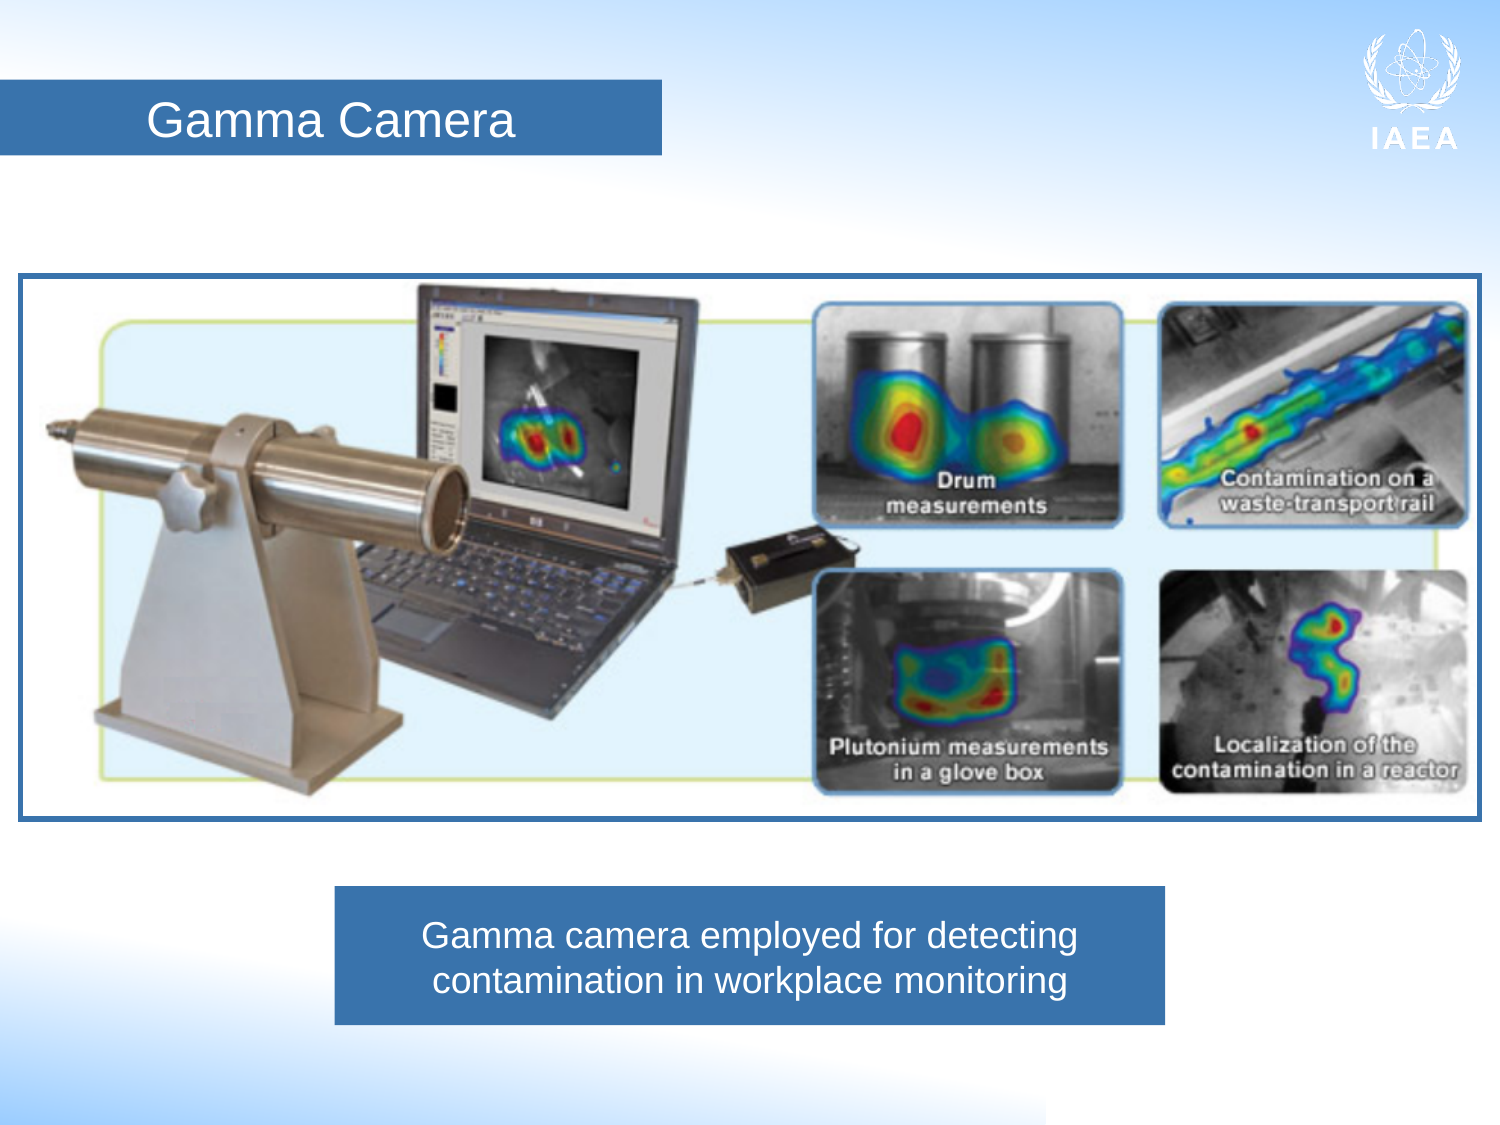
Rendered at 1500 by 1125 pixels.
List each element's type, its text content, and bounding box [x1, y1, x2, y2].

picture [23, 278, 1477, 817]
text_box Gamma camera employed for detecting contamination in workplace monitoring [333, 884, 1167, 1027]
picture [1363, 29, 1461, 149]
text_box Gamma Camera [0, 78, 664, 158]
